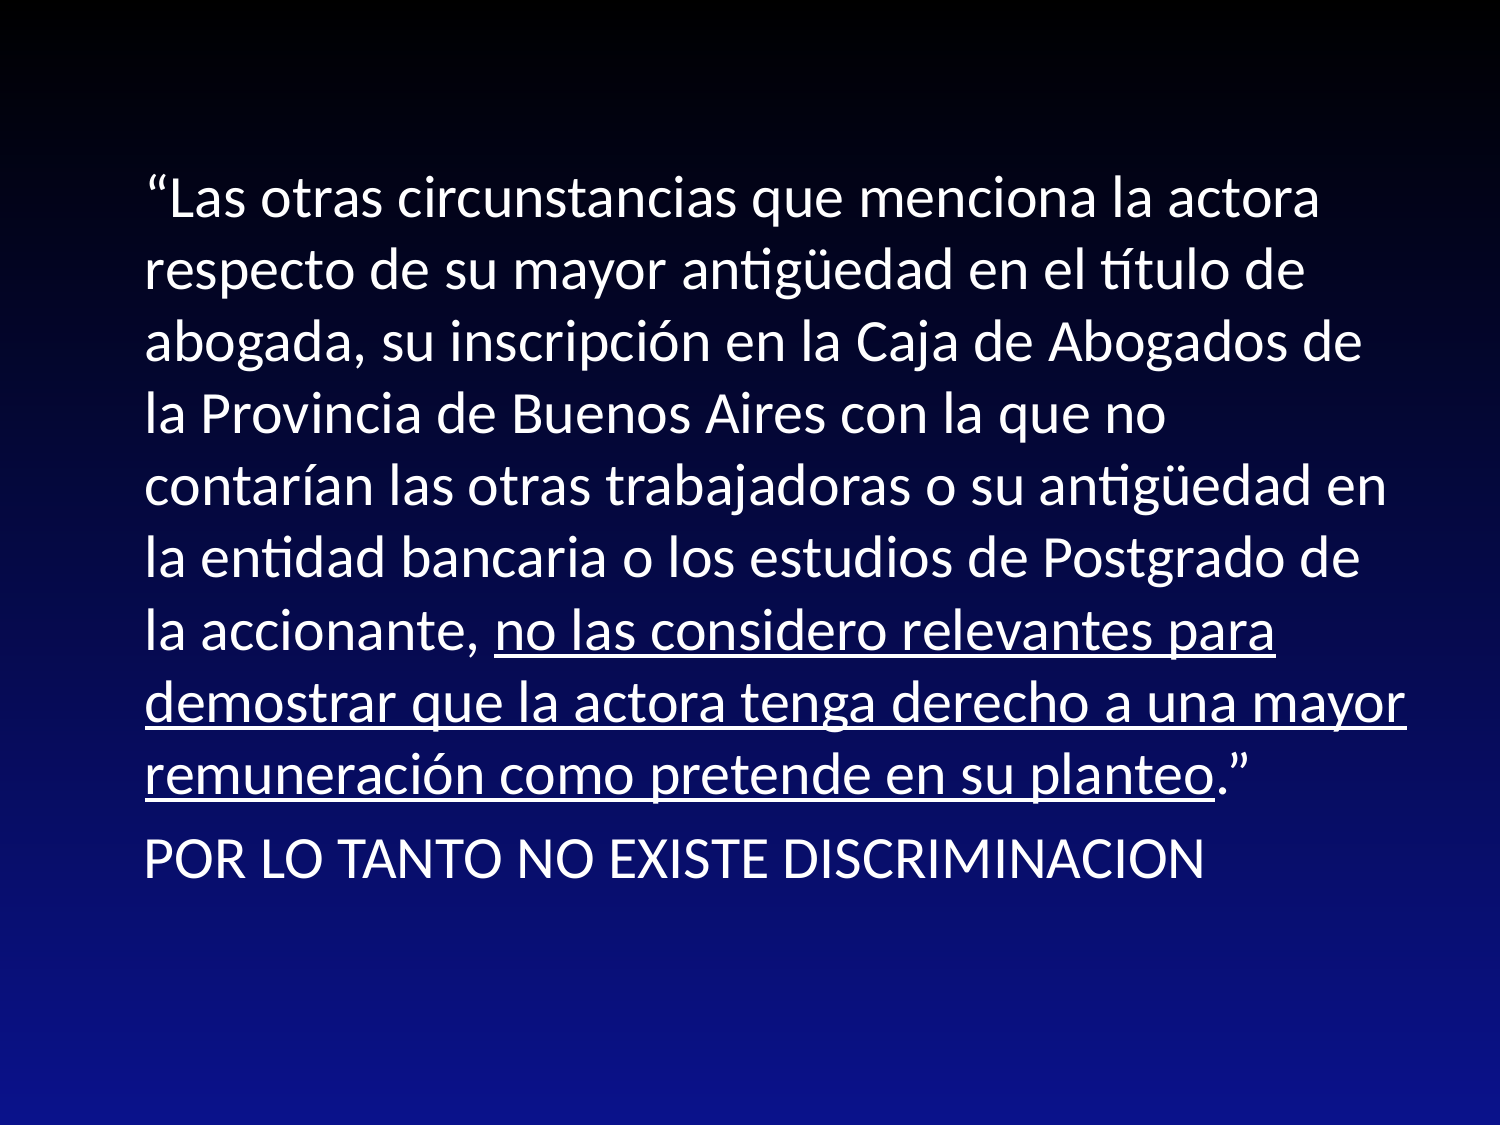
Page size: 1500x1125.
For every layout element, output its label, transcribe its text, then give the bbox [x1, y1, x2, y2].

list “Las otras circunstancias que menciona la actora respecto de su mayor antigüedad en el título de abogada, su inscripción en la Caja de Abogados de la Provincia de Buenos Aires con la que no contarían las otras trabajadoras o su antigüedad en la entidad bancaria o los estudios de Postgrado de la accionante, no las considero relevantes para demostrar que la actora tenga derecho a una mayor remuneración como pretende en su planteo.” POR LO TANTO NO EXISTE DISCRIMINACION [74, 77, 1426, 1006]
